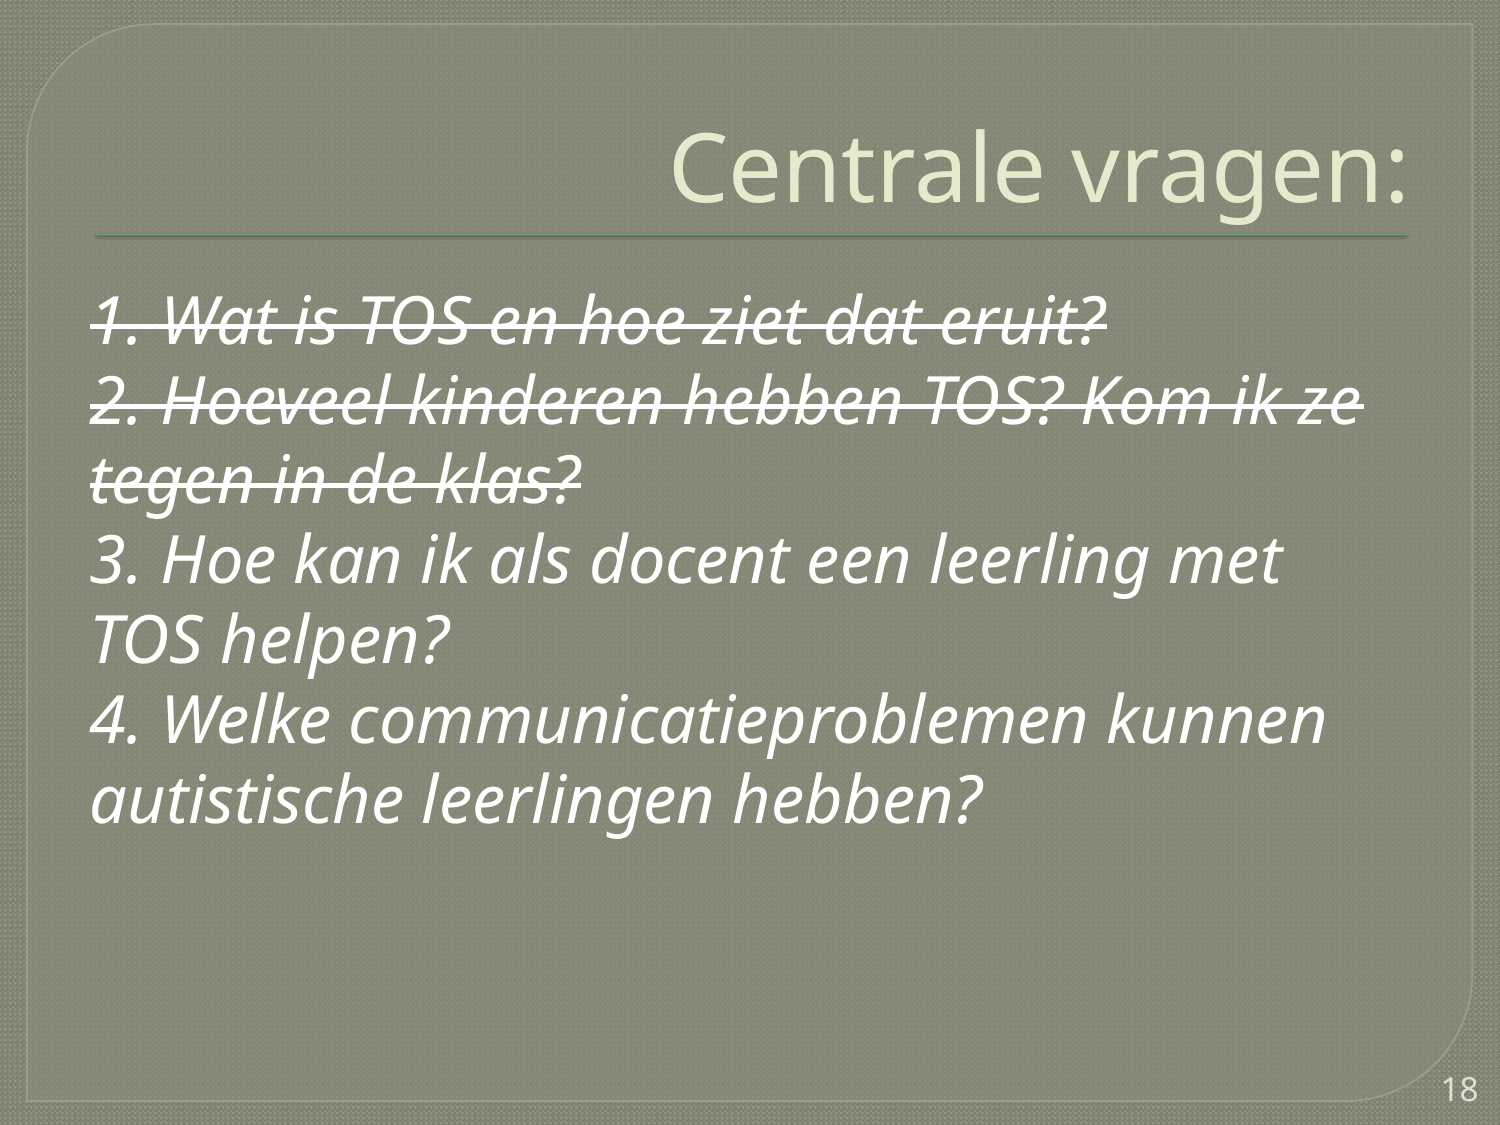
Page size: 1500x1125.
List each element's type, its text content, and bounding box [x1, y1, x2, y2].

title Centrale vragen: [75, 41, 1425, 230]
list 1. Wat is TOS en hoe ziet dat eruit? 2. Hoeveel kinderen hebben TOS? Kom ik ze tegen in de klas? 3. Hoe kan ik als docent een leerling met TOS helpen? 4. Welke communicatieproblemen kunnen autistische leerlingen hebben? [75, 270, 1425, 1013]
slide_number 18 [1417, 1068, 1494, 1114]
